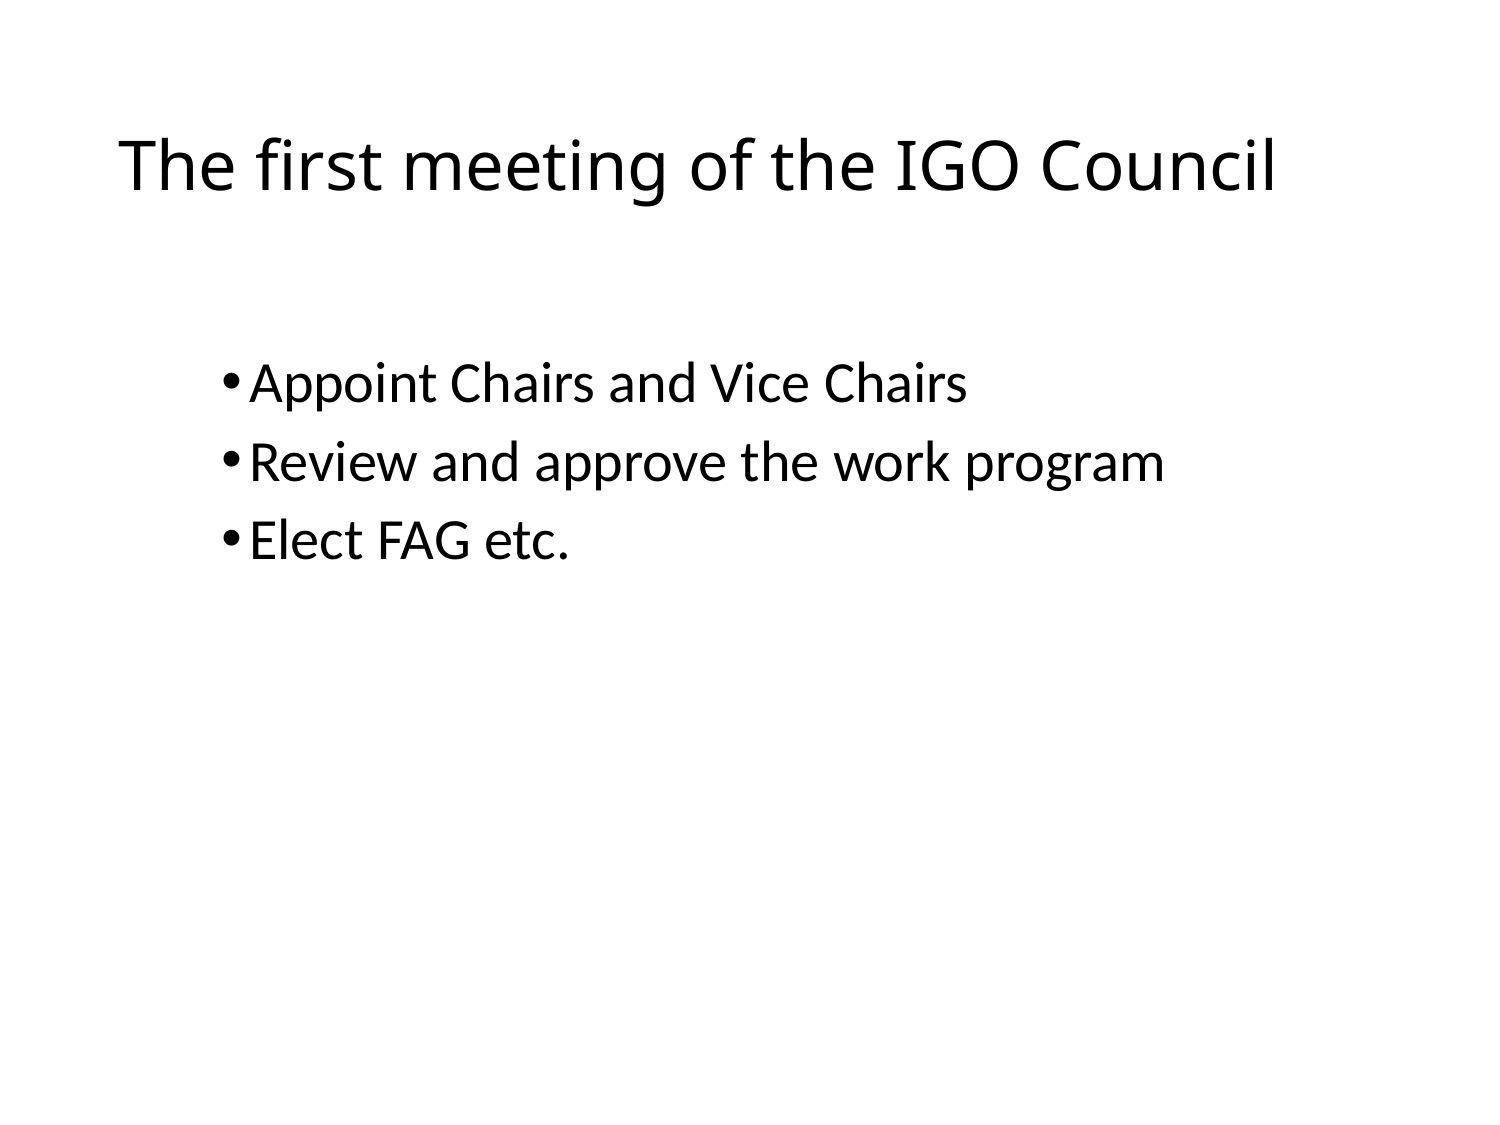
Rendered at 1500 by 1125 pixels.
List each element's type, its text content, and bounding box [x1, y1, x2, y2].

title The first meeting of the IGO Council [103, 59, 1397, 278]
list Appoint Chairs and Vice Chairs Review and approve the work program Elect FAG etc. [206, 344, 1500, 1059]
